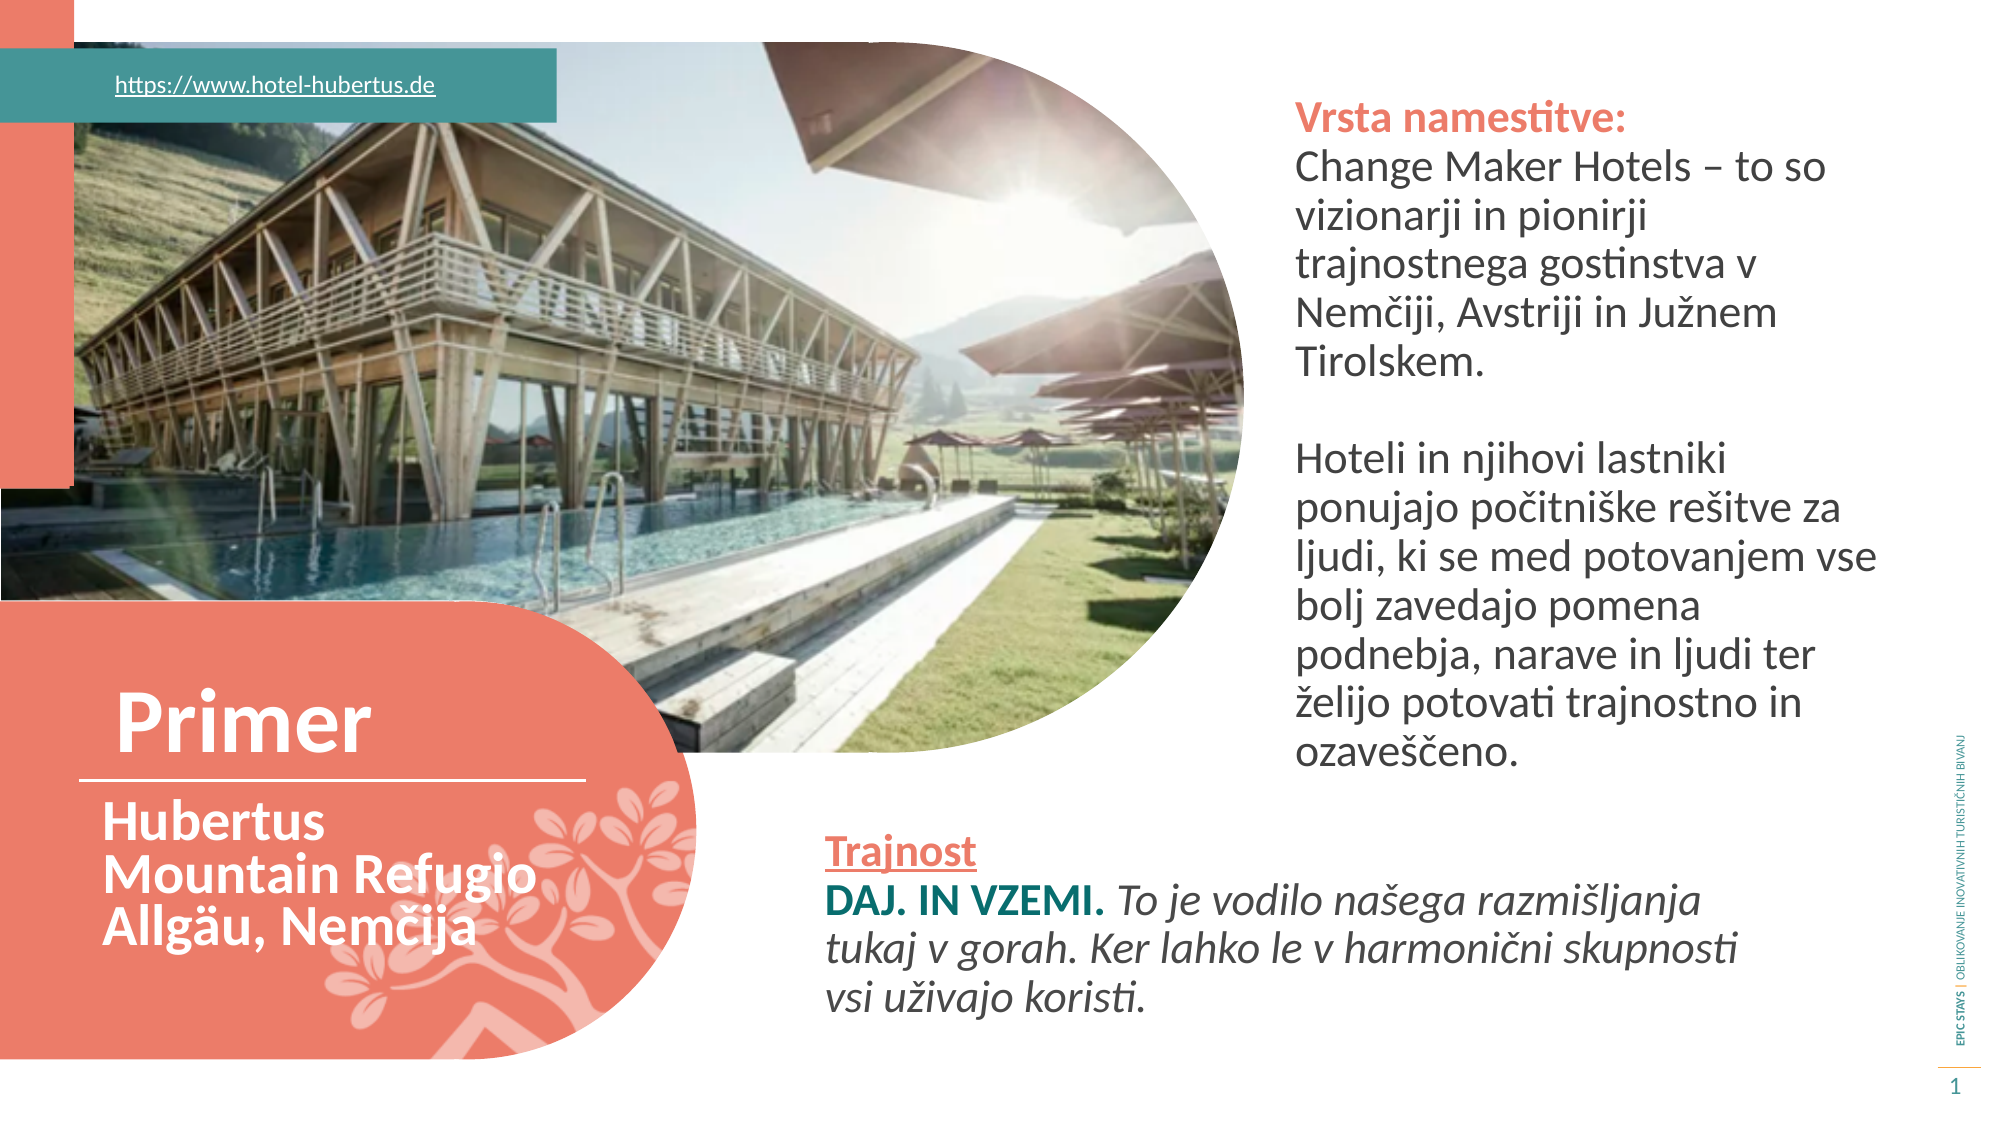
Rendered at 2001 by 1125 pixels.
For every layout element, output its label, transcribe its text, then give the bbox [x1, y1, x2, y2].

text_box 1 [1916, 1058, 1994, 1110]
list Vrsta namestitve: Change Maker Hotels – to so vizionarji in pionirji trajnostnega gostinstva v Nemčiji, Avstriji in Južnem Tirolskem. Hoteli in njihovi lastniki ponujajo počitniške rešitve za ljudi, ki se med potovanjem vse bolj zavedajo pomena podnebja, narave in ljudi ter želijo potovati trajnostno in ozaveščeno. [1280, 85, 1899, 750]
picture [1, 42, 1244, 1125]
text_box Trajnost DAJ. IN VZEMI. To je vodilo našega razmišljanja tukaj v gorah. Ker lahko le v harmonični skupnosti vsi uživajo koristi. [881, 819, 1810, 1030]
list Hubertus Mountain Refugio Allgäu, Nemčija [87, 792, 292, 965]
